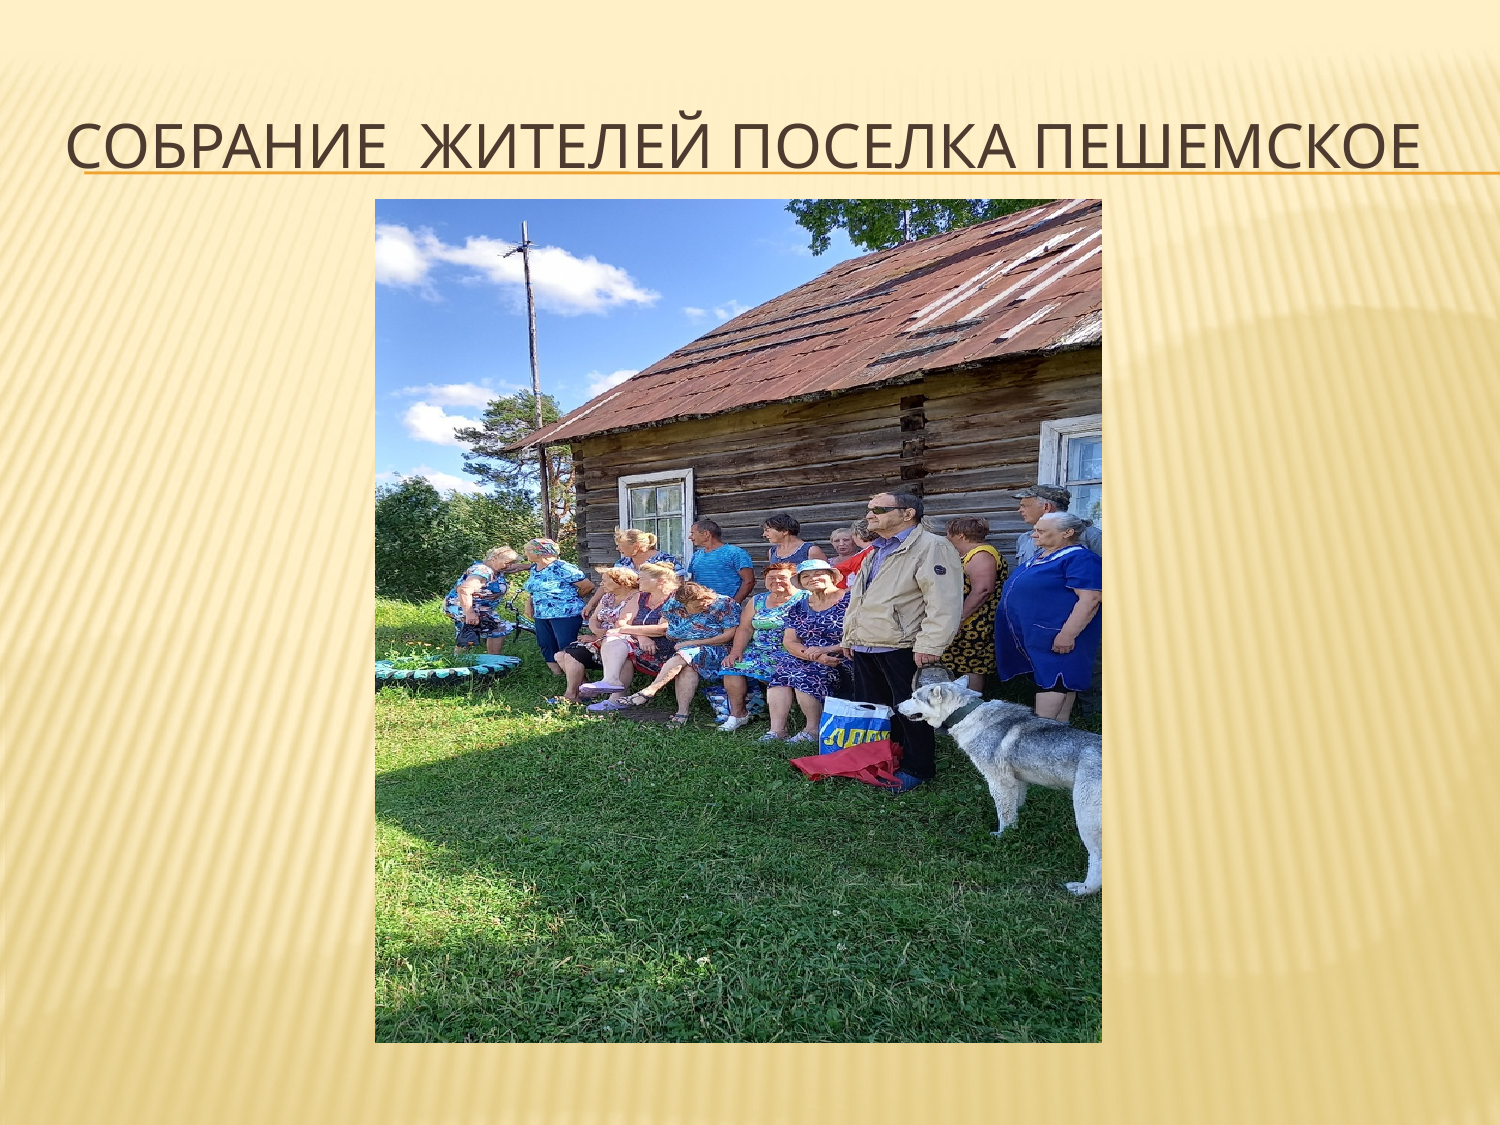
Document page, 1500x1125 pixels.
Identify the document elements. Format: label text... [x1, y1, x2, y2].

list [374, 198, 1102, 1044]
title СОБРАНИЕ ЖИТЕЛЕЙ ПОСЕЛКА ПЕШЕМСКОЕ [50, 75, 1475, 213]
